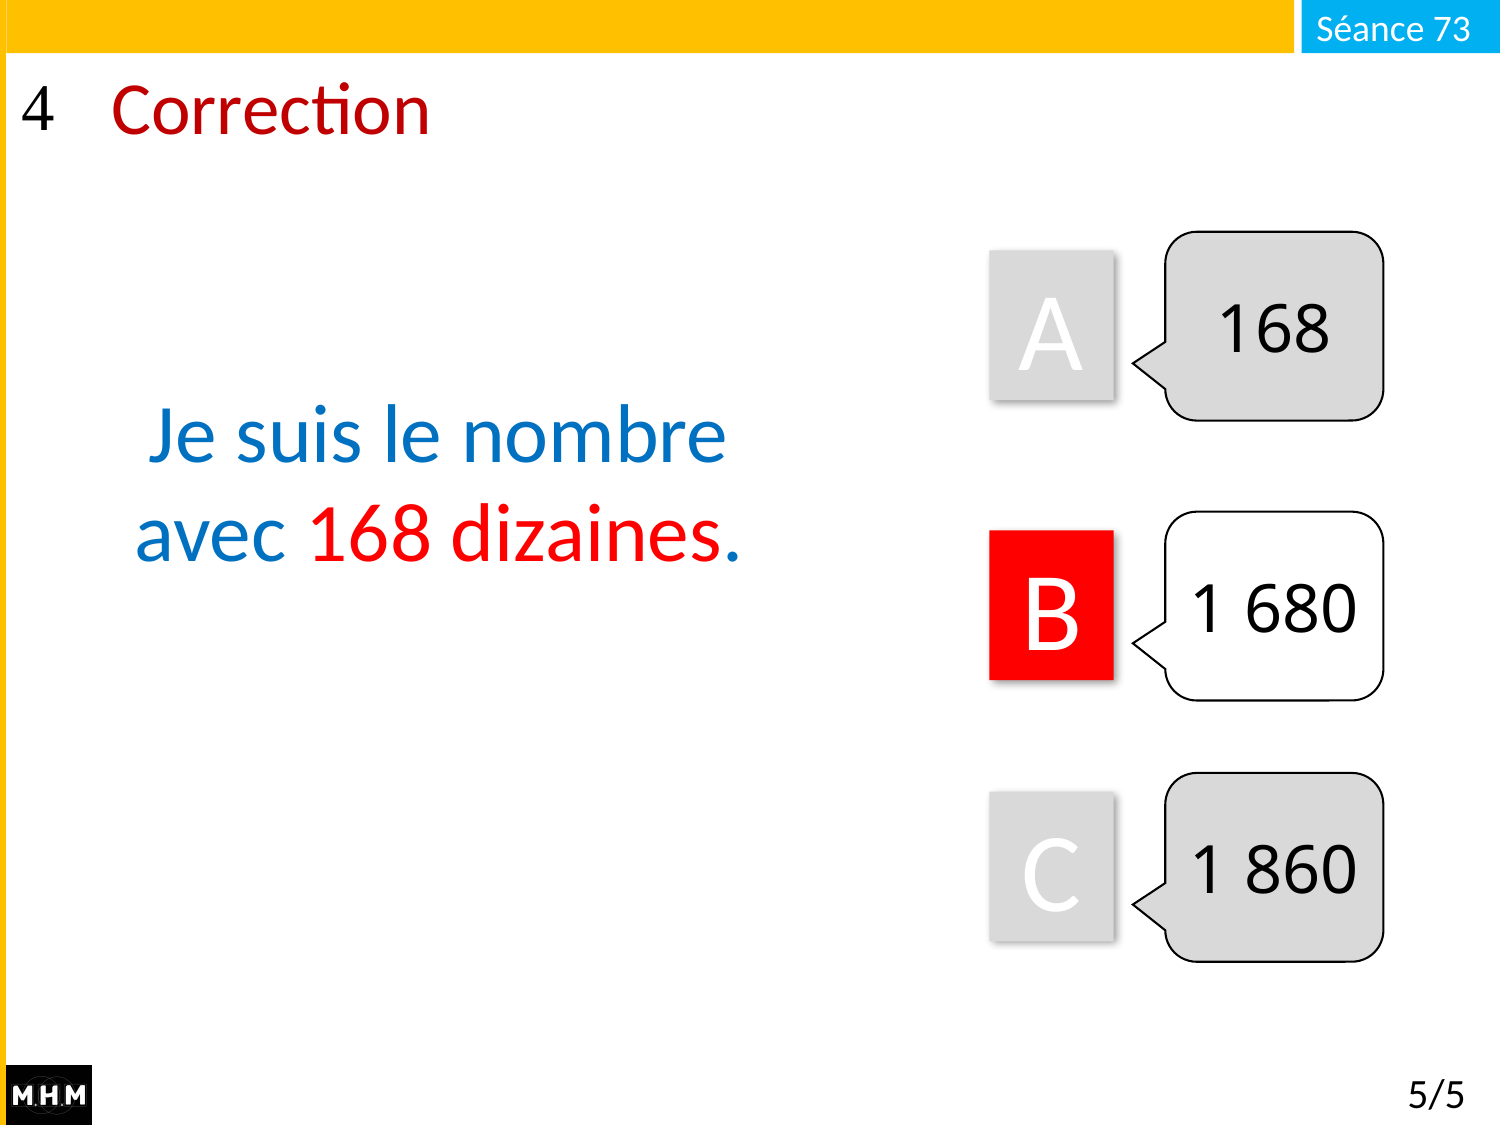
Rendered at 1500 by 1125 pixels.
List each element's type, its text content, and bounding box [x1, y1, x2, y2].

list 5/5 [1373, 1064, 1500, 1125]
text_box B [989, 530, 1114, 681]
text_box 168 [1131, 230, 1385, 422]
title Correction [96, 60, 1391, 160]
text_box A [989, 250, 1114, 401]
picture [6, 1065, 92, 1125]
text_box 1 680 [1131, 510, 1385, 702]
text_box C [989, 791, 1114, 942]
text_box Je suis le nombre avec 168 dizaines. [73, 371, 805, 586]
text_box 1 860 [1131, 771, 1385, 963]
